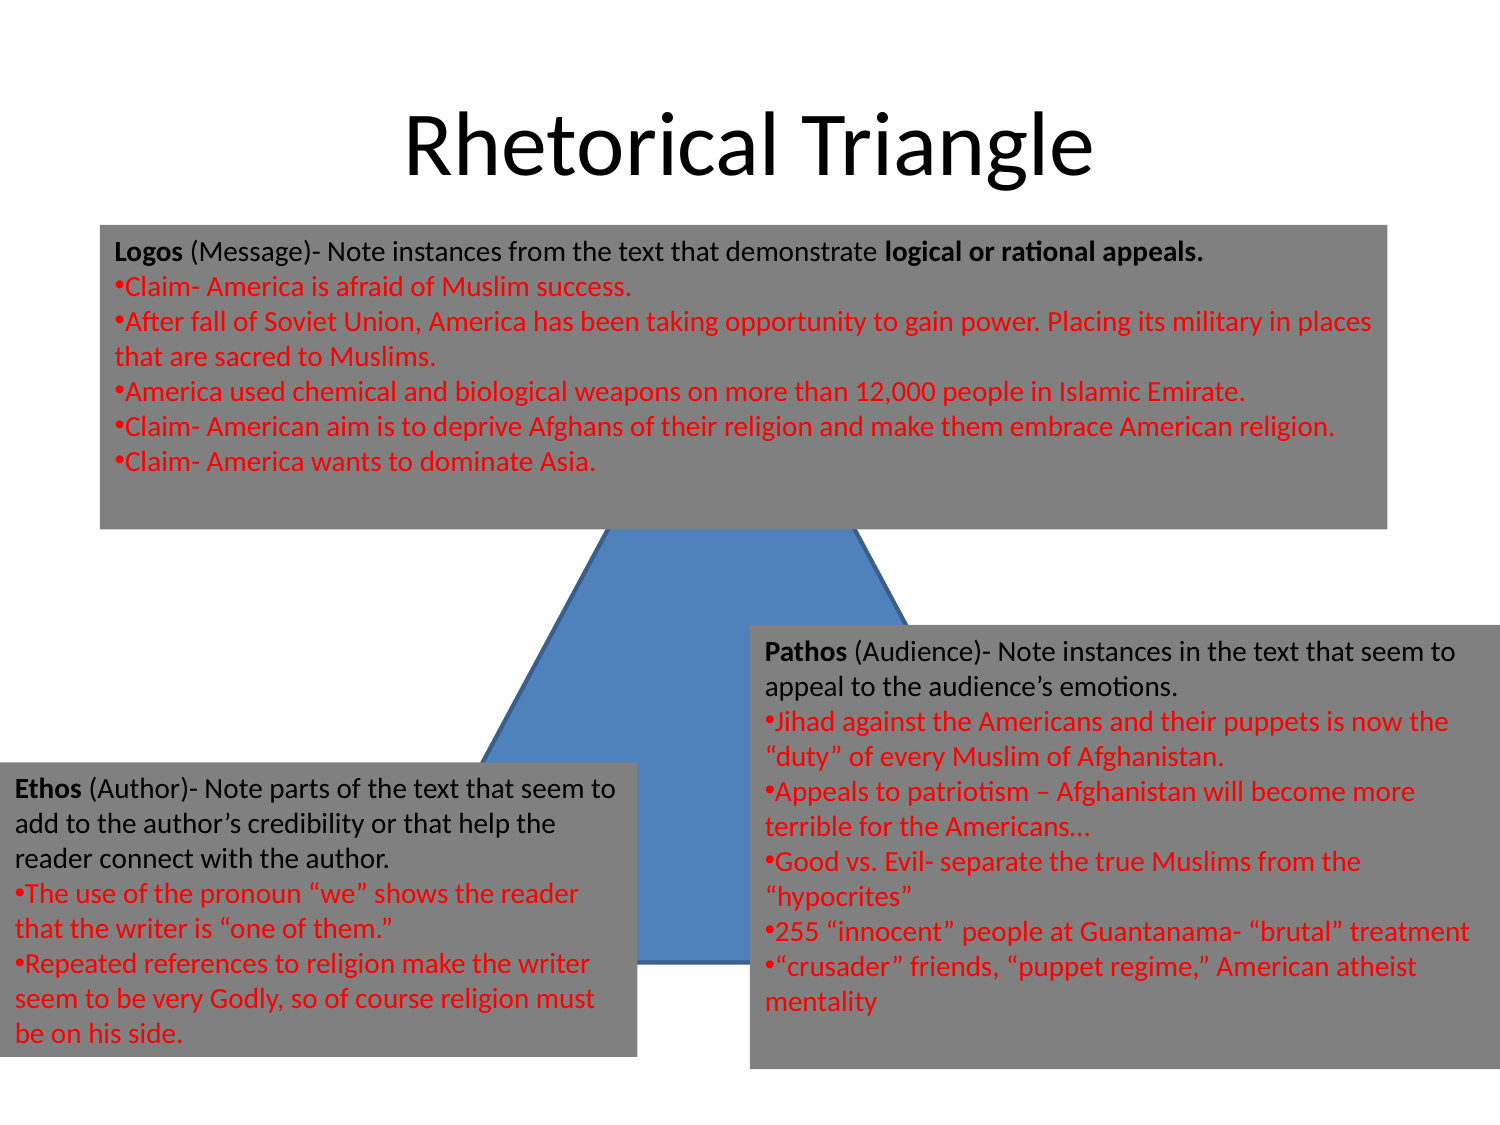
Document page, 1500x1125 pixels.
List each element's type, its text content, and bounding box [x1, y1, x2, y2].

text_box Pathos (Audience)- Note instances in the text that seem to appeal to the audience’s emotions. Jihad against the Americans and their puppets is now the “duty” of every Muslim of Afghanistan. Appeals to patriotism – Afghanistan will become more terrible for the Americans… Good vs. Evil- separate the true Muslims from the “hypocrites” 255 “innocent” people at Guantanama- “brutal” treatment “crusader” friends, “puppet regime,” American atheist mentality [749, 624, 1500, 1070]
title Rhetorical Triangle [75, 45, 1425, 233]
text_box [480, 530, 908, 965]
text_box Logos (Message)- Note instances from the text that demonstrate logical or rational appeals. Claim- America is afraid of Muslim success. After fall of Soviet Union, America has been taking opportunity to gain power. Placing its military in places that are sacred to Muslims. America used chemical and biological weapons on more than 12,000 people in Islamic Emirate. Claim- American aim is to deprive Afghans of their religion and make them embrace American religion. Claim- America wants to dominate Asia. [99, 224, 1388, 530]
text_box Ethos (Author)- Note parts of the text that seem to add to the author’s credibility or that help the reader connect with the author. The use of the pronoun “we” shows the reader that the writer is “one of them.” Repeated references to religion make the writer seem to be very Godly, so of course religion must be on his side. [0, 762, 638, 1057]
